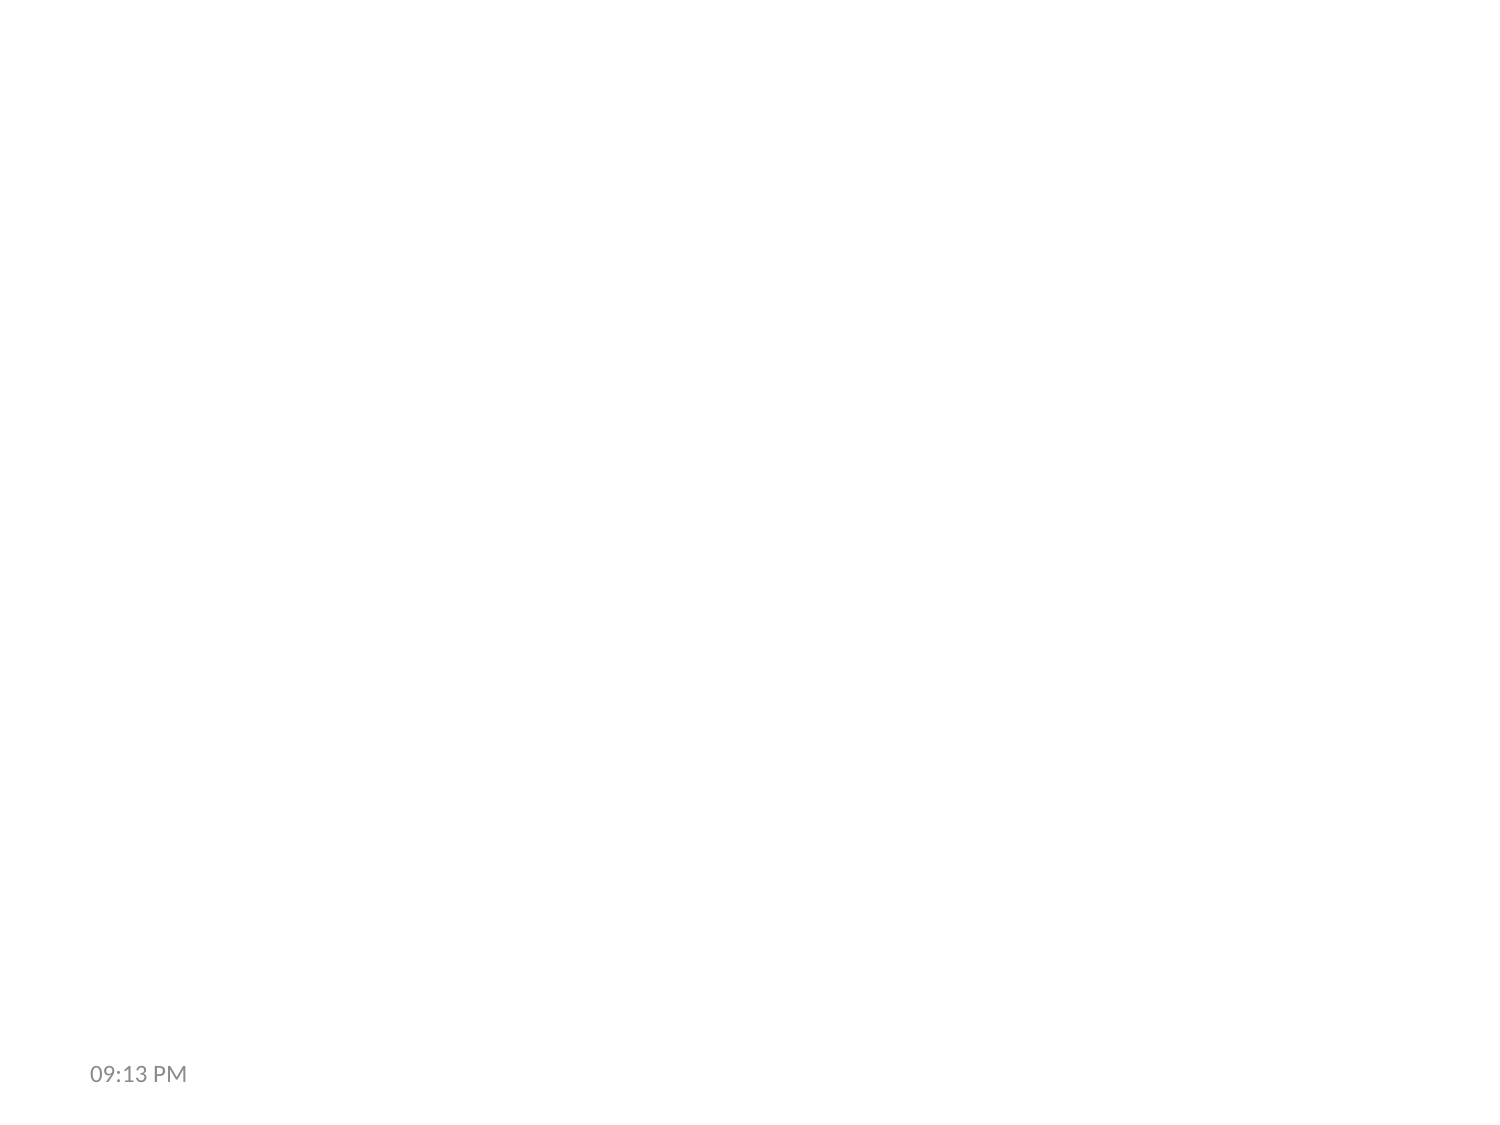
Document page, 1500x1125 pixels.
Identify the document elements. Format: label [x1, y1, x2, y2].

slide_number [75, 1042, 425, 1103]
